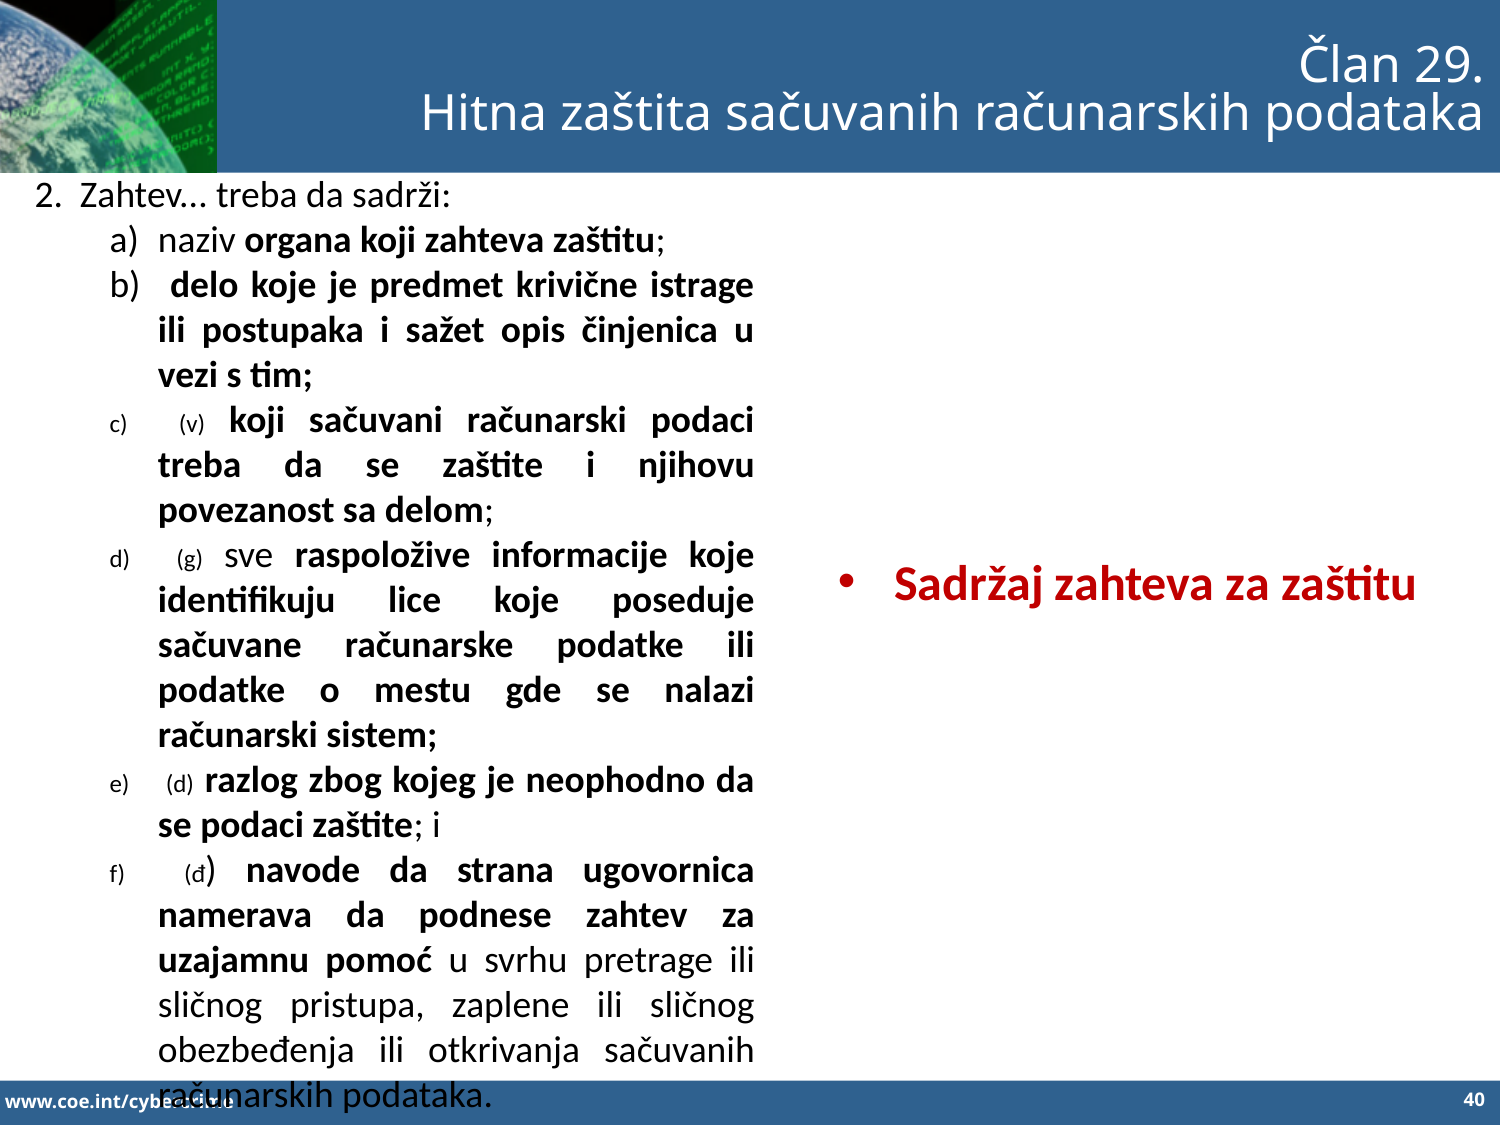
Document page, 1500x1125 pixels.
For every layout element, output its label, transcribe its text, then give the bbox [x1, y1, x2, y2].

text_box Član 29. Hitna zaštita sačuvanih računarskih podataka [324, 15, 1500, 168]
text_box 2. Zahtev... treba da sadrži: naziv organa koji zahteva zaštitu; delo koje je predmet krivične istrage ili postupaka i sažet opis činjenica u vezi s tim; (v) koji sačuvani računarski podaci treba da se zaštite i njihovu povezanost sa delom; (g) sve raspoložive informacije koje identifikuju lice koje poseduje sačuvane računarske podatke ili podatke o mestu gde se nalazi računarski sistem; (d) razlog zbog kojeg je neophodno da se podaci zaštite; i (đ) navode da strana ugovornica namerava da podnese zahtev za uzajamnu pomoć u svrhu pretrage ili sličnog pristupa, zaplene ili sličnog obezbeđenja ili otkrivanja sačuvanih računarskih podataka. [19, 162, 770, 1122]
slide_number 40 [1149, 1079, 1500, 1125]
picture [0, 1, 217, 173]
text_box Sadržaj zahteva za zaštitu [823, 542, 1477, 618]
